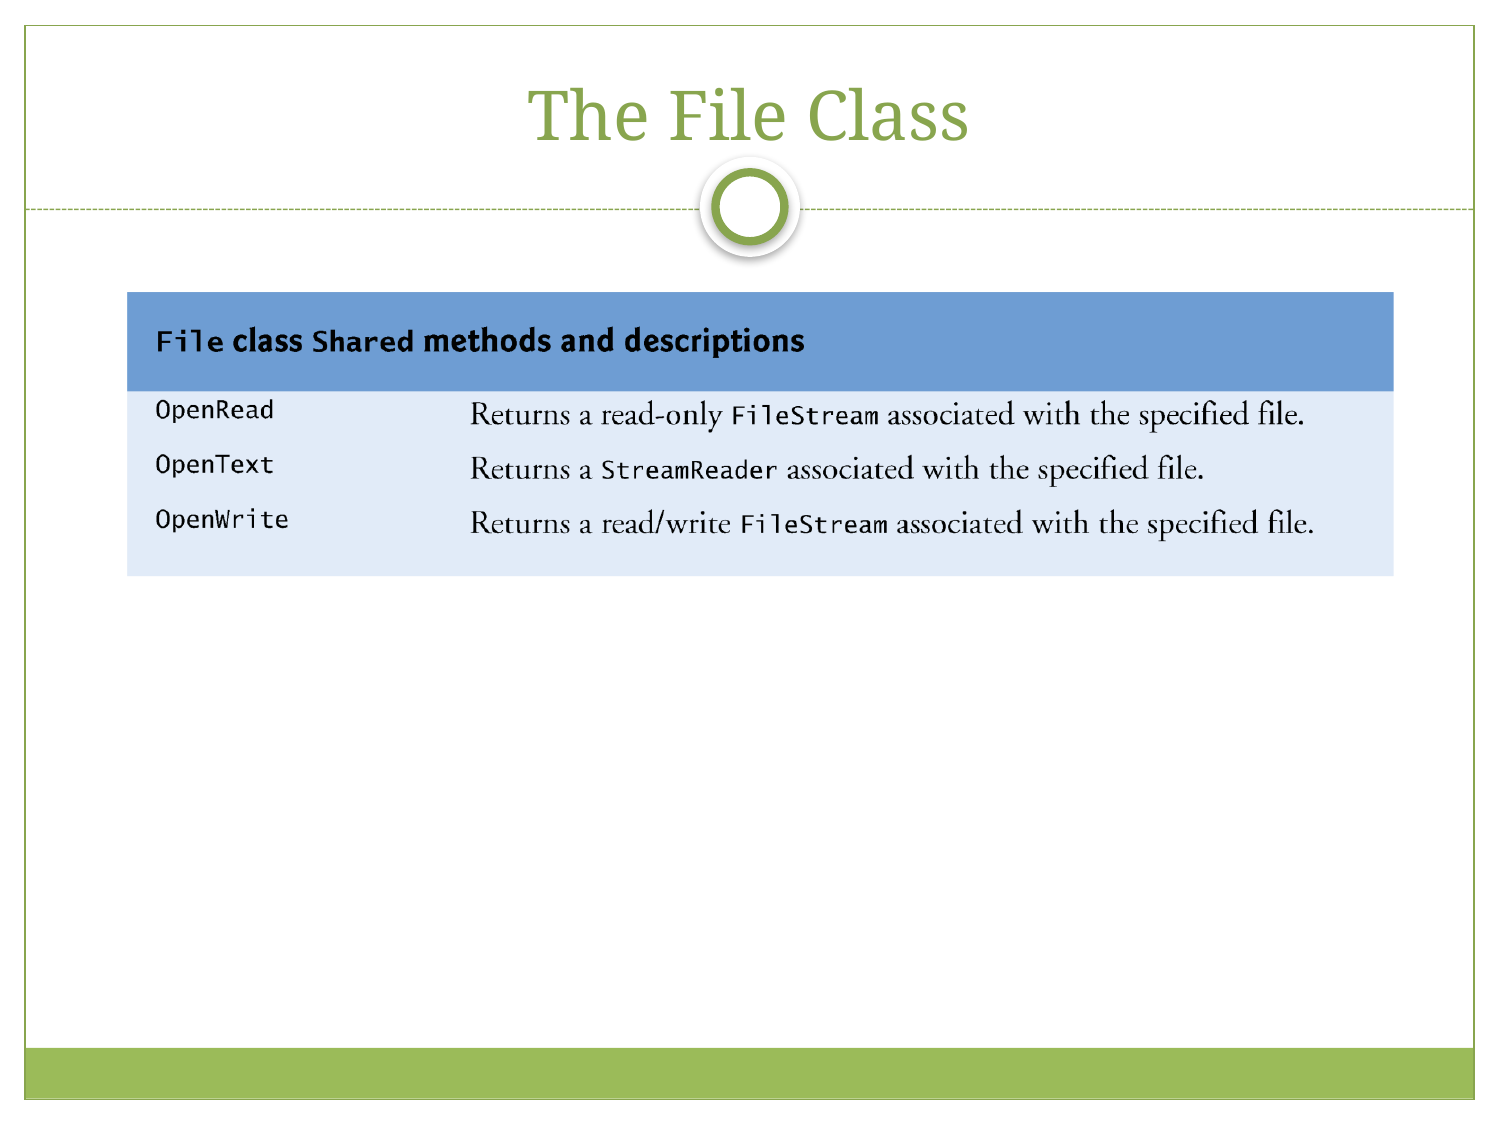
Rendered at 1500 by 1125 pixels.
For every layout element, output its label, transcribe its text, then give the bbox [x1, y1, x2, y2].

picture [108, 278, 1436, 587]
title The File Class [49, 37, 1450, 162]
